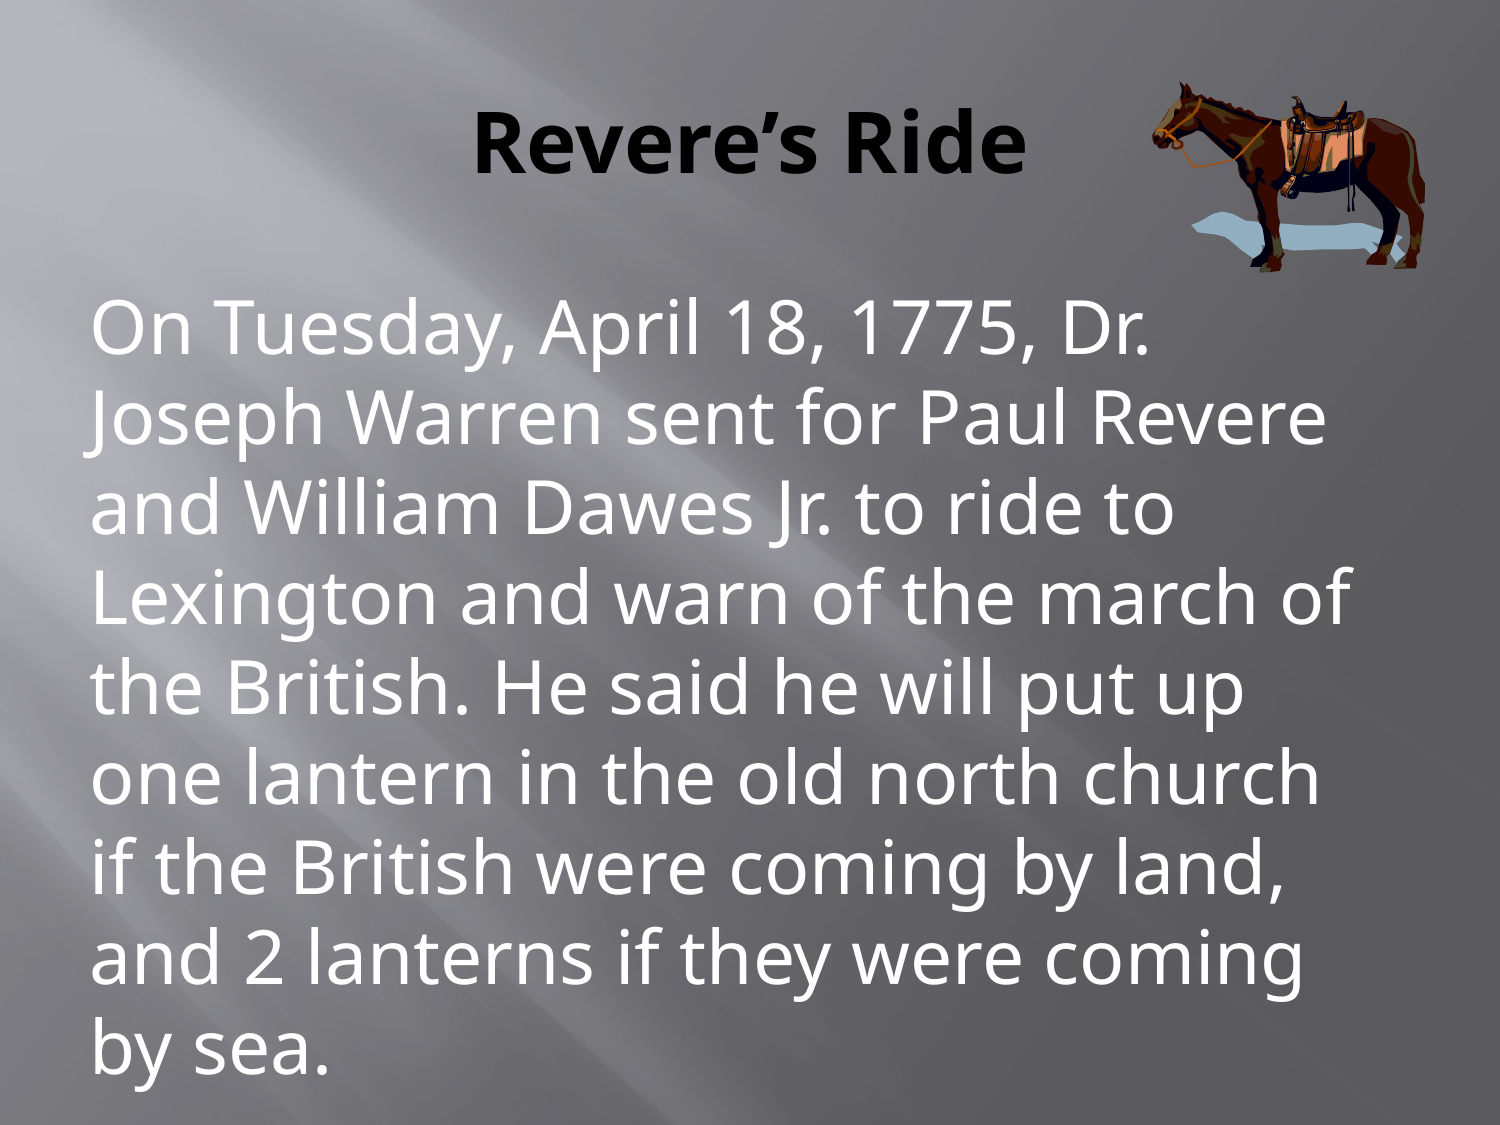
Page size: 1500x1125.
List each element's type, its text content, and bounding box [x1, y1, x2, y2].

picture [1152, 80, 1426, 273]
text_box On Tuesday, April 18, 1775, Dr. Joseph Warren sent for Paul Revere and William Dawes Jr. to ride to Lexington and warn of the march of the British. He said he will put up one lantern in the old north church if the British were coming by land, and 2 lanterns if they were coming by sea. [74, 272, 1376, 1097]
title Revere’s Ride [75, 45, 1425, 233]
